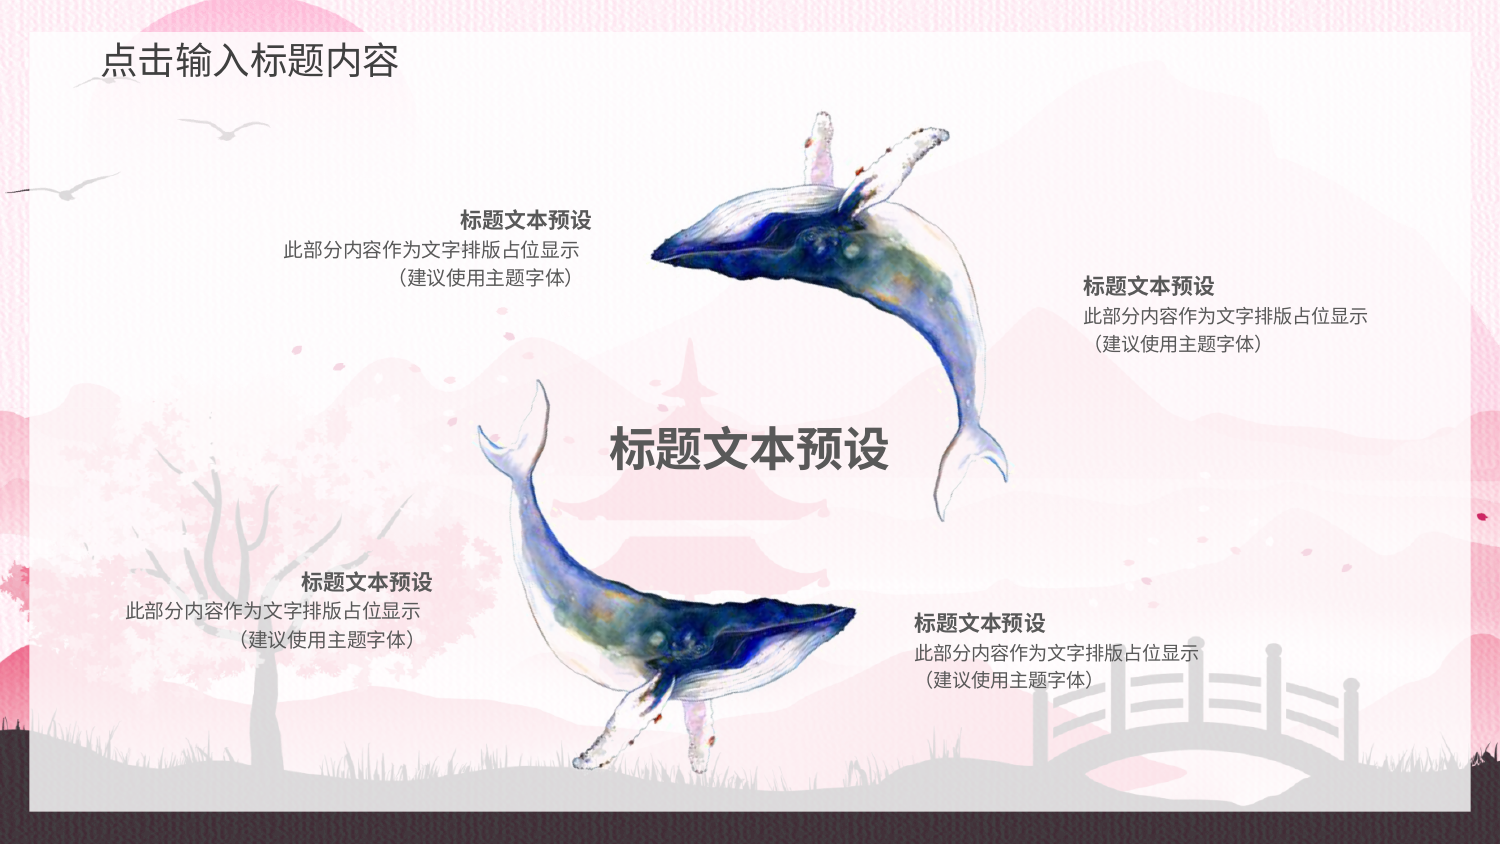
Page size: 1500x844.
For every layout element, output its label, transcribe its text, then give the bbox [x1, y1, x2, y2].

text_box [246, 206, 374, 291]
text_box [379, 115, 1126, 776]
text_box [1132, 272, 1412, 357]
text_box 点击输入标题内容 [100, 28, 450, 91]
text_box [1132, 608, 1243, 693]
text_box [88, 567, 374, 652]
picture [0, 0, 1500, 844]
